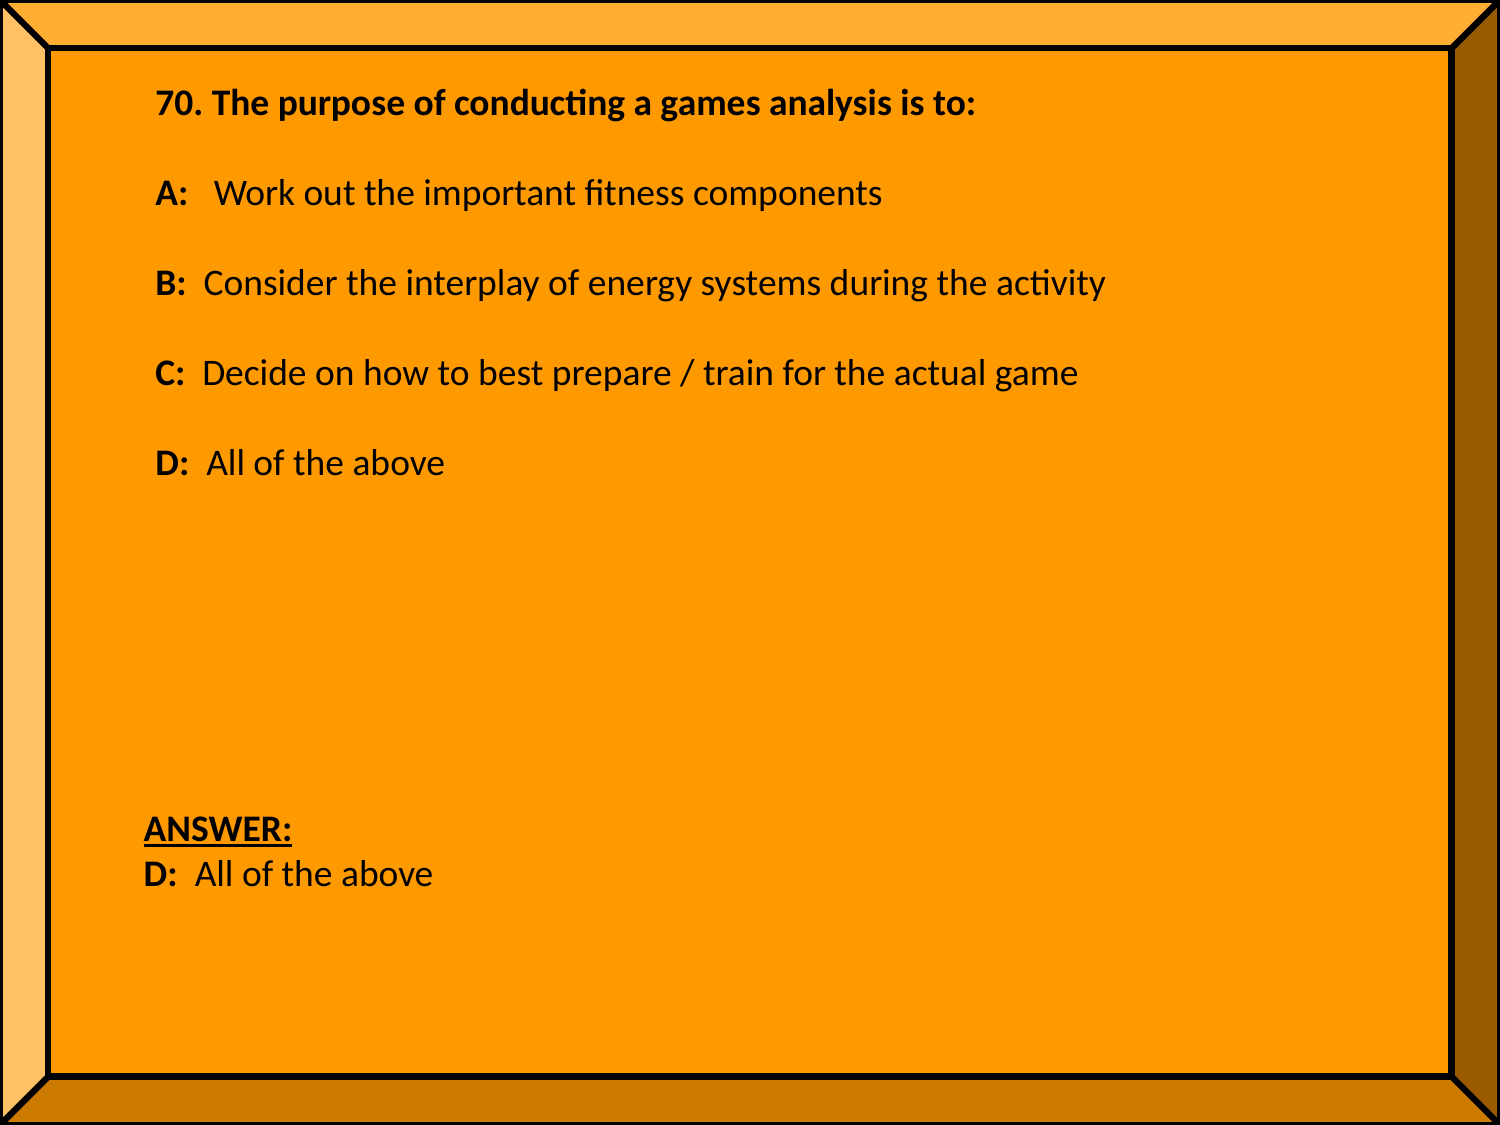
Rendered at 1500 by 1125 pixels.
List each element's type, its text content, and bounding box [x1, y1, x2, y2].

text_box ANSWER: D: All of the above [128, 796, 1383, 947]
text_box 70. The purpose of conducting a games analysis is to: A: Work out the important fitness components B: Consider the interplay of energy systems during the activity C: Decide on how to best prepare / train for the actual game D: All of the above [140, 70, 1371, 535]
